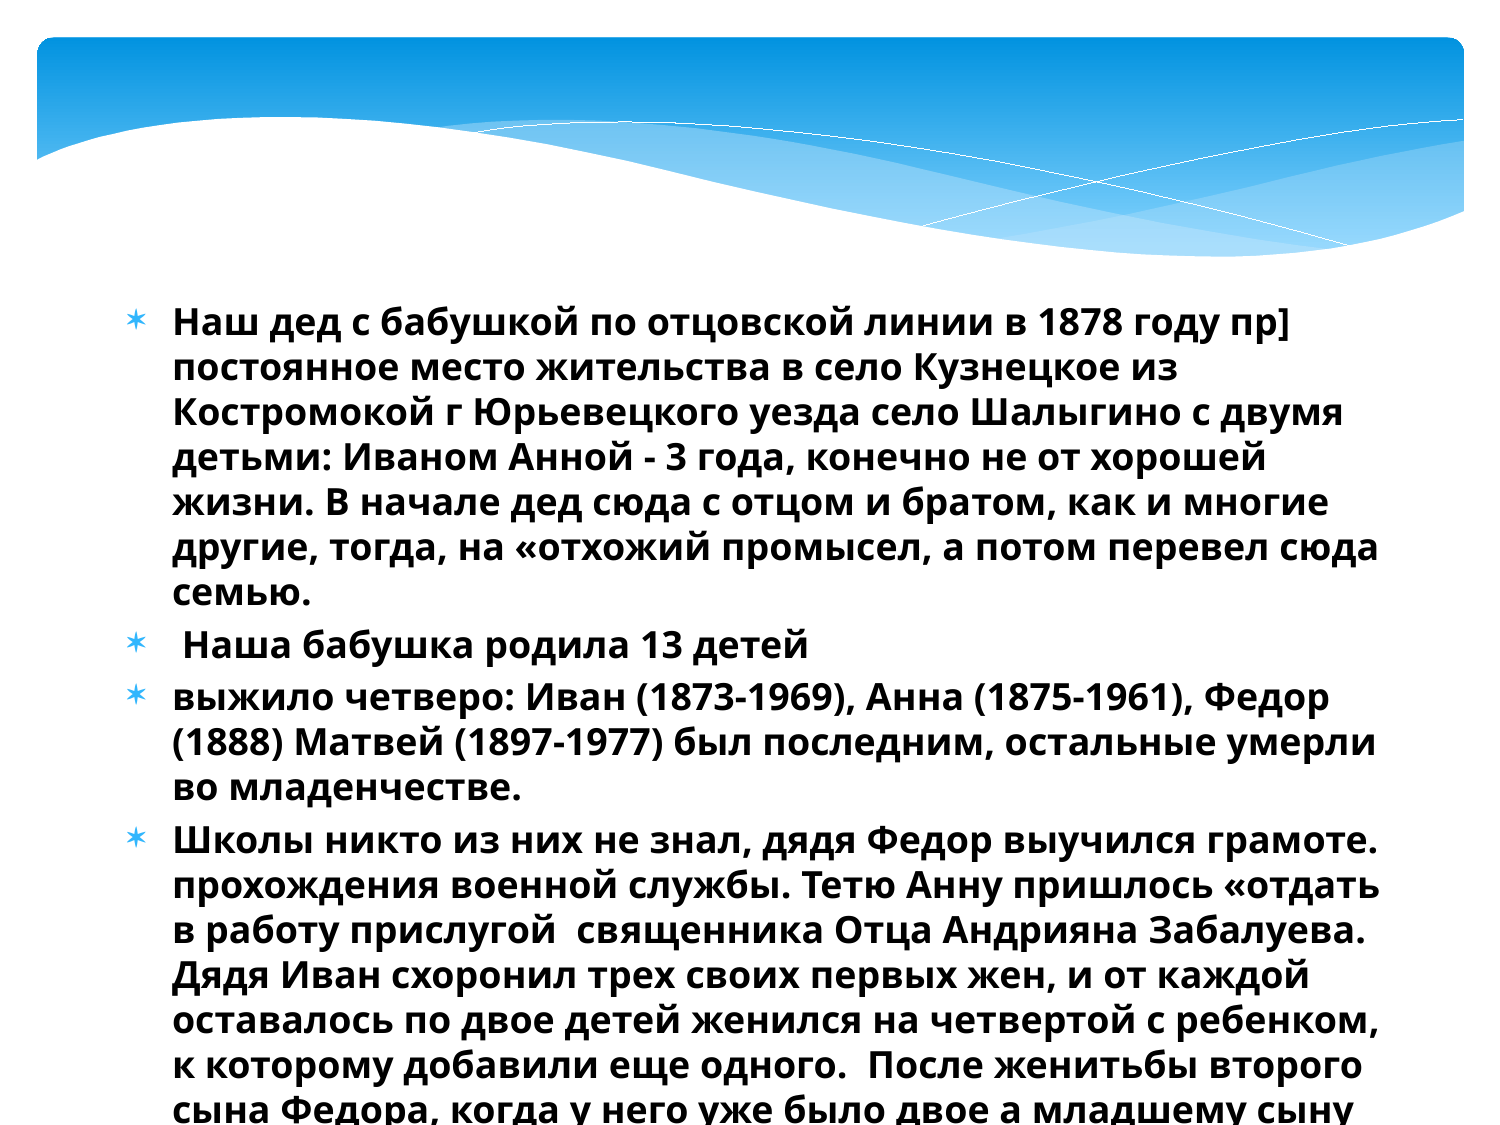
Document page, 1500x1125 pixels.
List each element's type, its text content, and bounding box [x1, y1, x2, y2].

list Наш дед с бабушкой по отцовской линии в 1878 году пр] постоянное место жительства в село Кузнецкое из Костромокой г Юрьевецкого уезда село Шалыгино с двумя детьми: Иваном Анной - 3 года, конечно не от хорошей жизни. В начале дед сюда с отцом и братом, как и многие другие, тогда, на «отхожий промысел, а потом перевел сюда семью. Наша бабушка родила 13 детей выжило четверо: Иван (1873-1969), Анна (1875-1961), Федор (1888) Матвей (1897-1977) был последним, остальные умерли во младенчестве. Школы никто из них не знал, дядя Федор выучился грамоте. прохождения военной службы. Тетю Анну пришлось «отдать в работу прислугой священника Отца Андрияна Забалуева. Дядя Иван схоронил трех своих первых жен, и от каждой оставалось по двое детей женился на четвертой с ребенком, к которому добавили еще одного. После женитьбы второго сына Федора, когда у него уже было двое а младшему сыну Матвею было 12 лет, семья Ледневых доходила до 18 человек. Это в однокомнатном доме. построенном в 1909 году. [112, 290, 1400, 1053]
